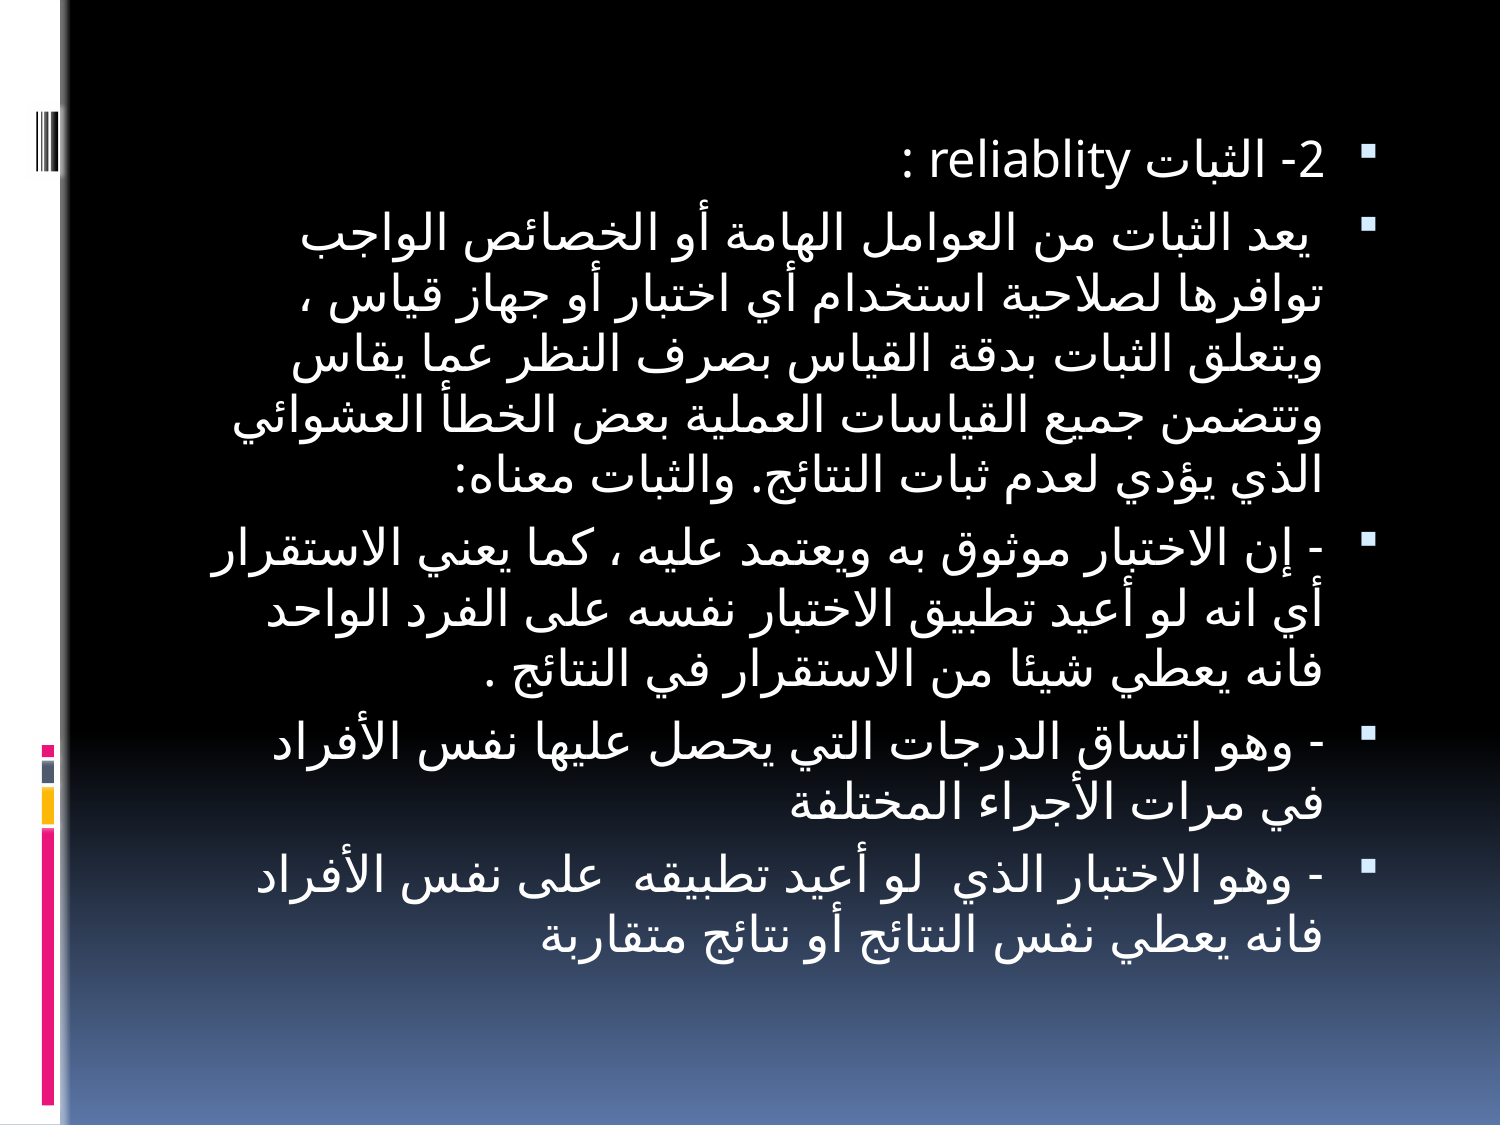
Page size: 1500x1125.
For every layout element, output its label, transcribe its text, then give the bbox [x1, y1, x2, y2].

list 2- الثبات reliablity : يعد الثبات من العوامل الهامة أو الخصائص الواجب توافرها لصلاحية استخدام أي اختبار أو جهاز قياس ، ويتعلق الثبات بدقة القياس بصرف النظر عما يقاس وتتضمن جميع القياسات العملية بعض الخطأ العشوائي الذي يؤدي لعدم ثبات النتائج. والثبات معناه: - إن الاختبار موثوق به ويعتمد عليه ، كما يعني الاستقرار أي انه لو أعيد تطبيق الاختبار نفسه على الفرد الواحد فانه يعطي شيئا من الاستقرار في النتائج . - وهو اتساق الدرجات التي يحصل عليها نفس الأفراد في مرات الأجراء المختلفة - وهو الاختبار الذي لو أعيد تطبيقه على نفس الأفراد فانه يعطي نفس النتائج أو نتائج متقاربة [187, 120, 1400, 1063]
